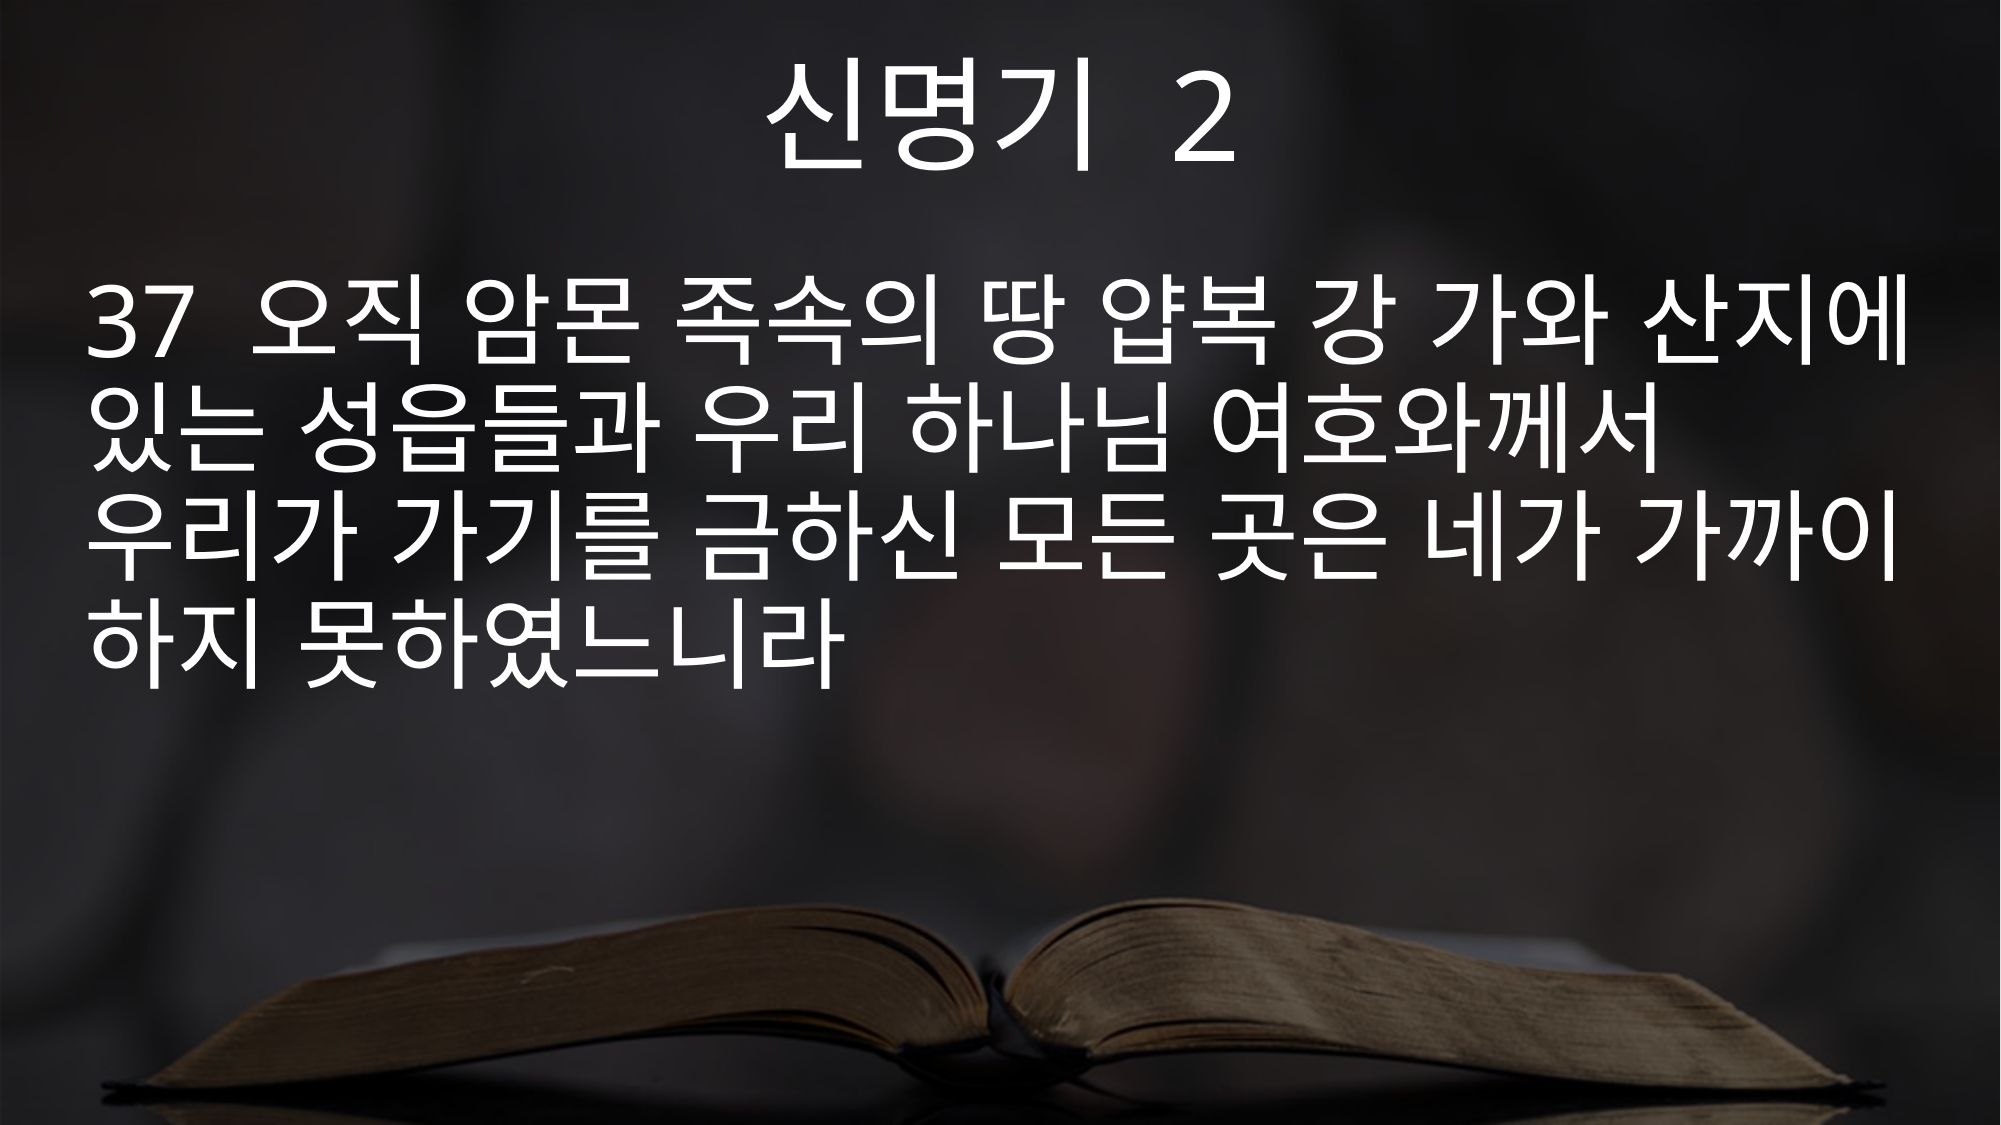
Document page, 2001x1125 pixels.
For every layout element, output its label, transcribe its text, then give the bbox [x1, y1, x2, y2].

picture [0, 0, 2001, 1125]
footer 신명기 2 [0, 32, 2000, 192]
list 37 오직 암몬 족속의 땅 얍복 강 가와 산지에 있는 성읍들과 우리 하나님 여호와께서 우리가 가기를 금하신 모든 곳은 네가 가까이 하지 못하였느니라 [69, 263, 1953, 423]
